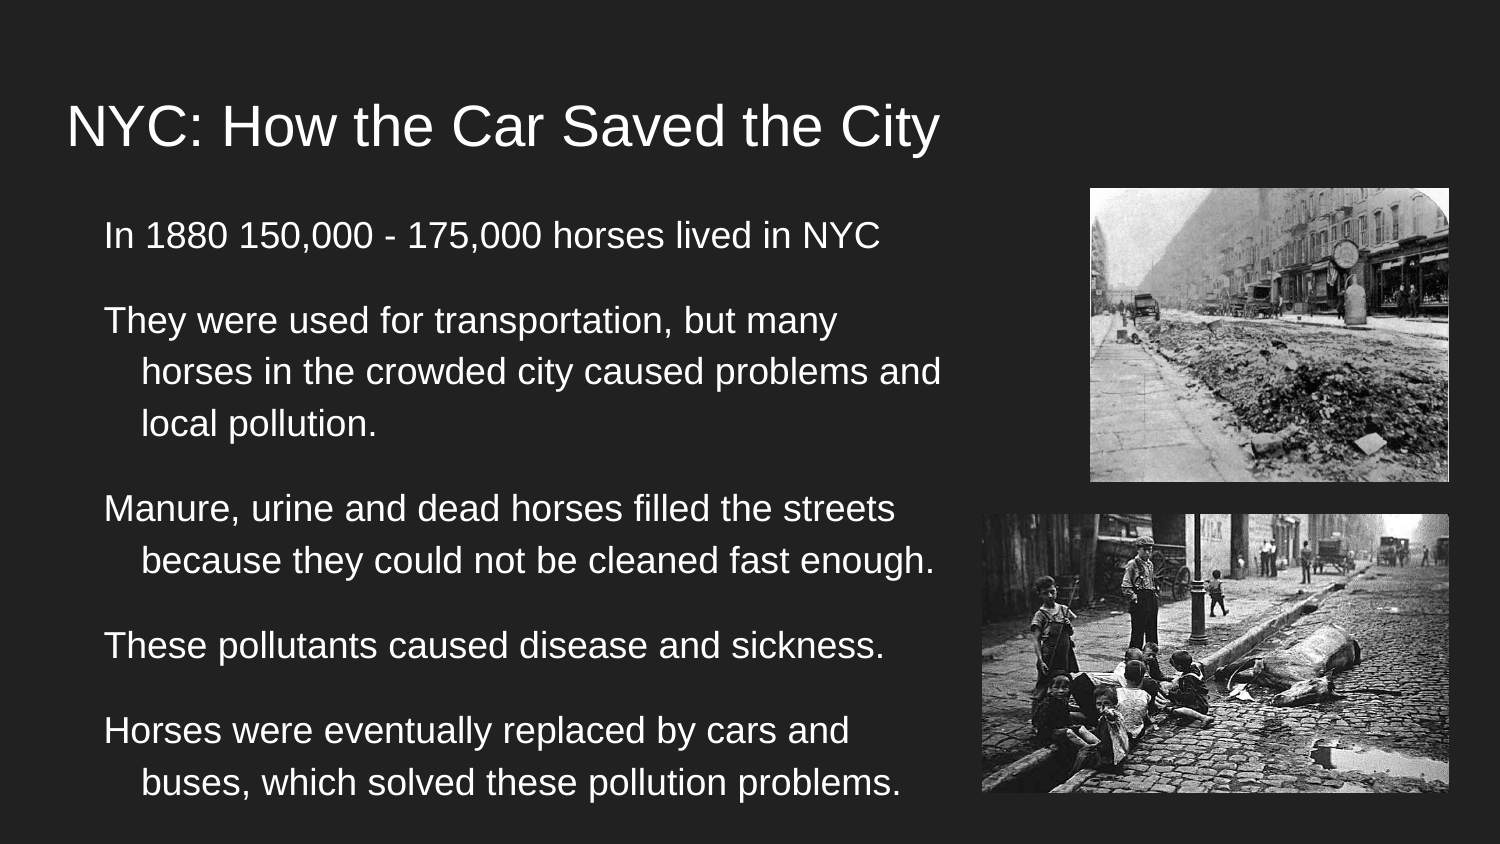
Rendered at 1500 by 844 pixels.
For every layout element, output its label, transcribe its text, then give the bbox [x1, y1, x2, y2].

picture [982, 514, 1450, 793]
title NYC: How the Car Saved the City [51, 72, 1449, 167]
picture [1090, 188, 1450, 482]
list In 1880 150,000 - 175,000 horses lived in NYC They were used for transportation, but many horses in the crowded city caused problems and local pollution. Manure, urine and dead horses filled the streets because they could not be cleaned fast enough. These pollutants caused disease and sickness. Horses were eventually replaced by cars and buses, which solved these pollution problems. [51, 189, 961, 750]
